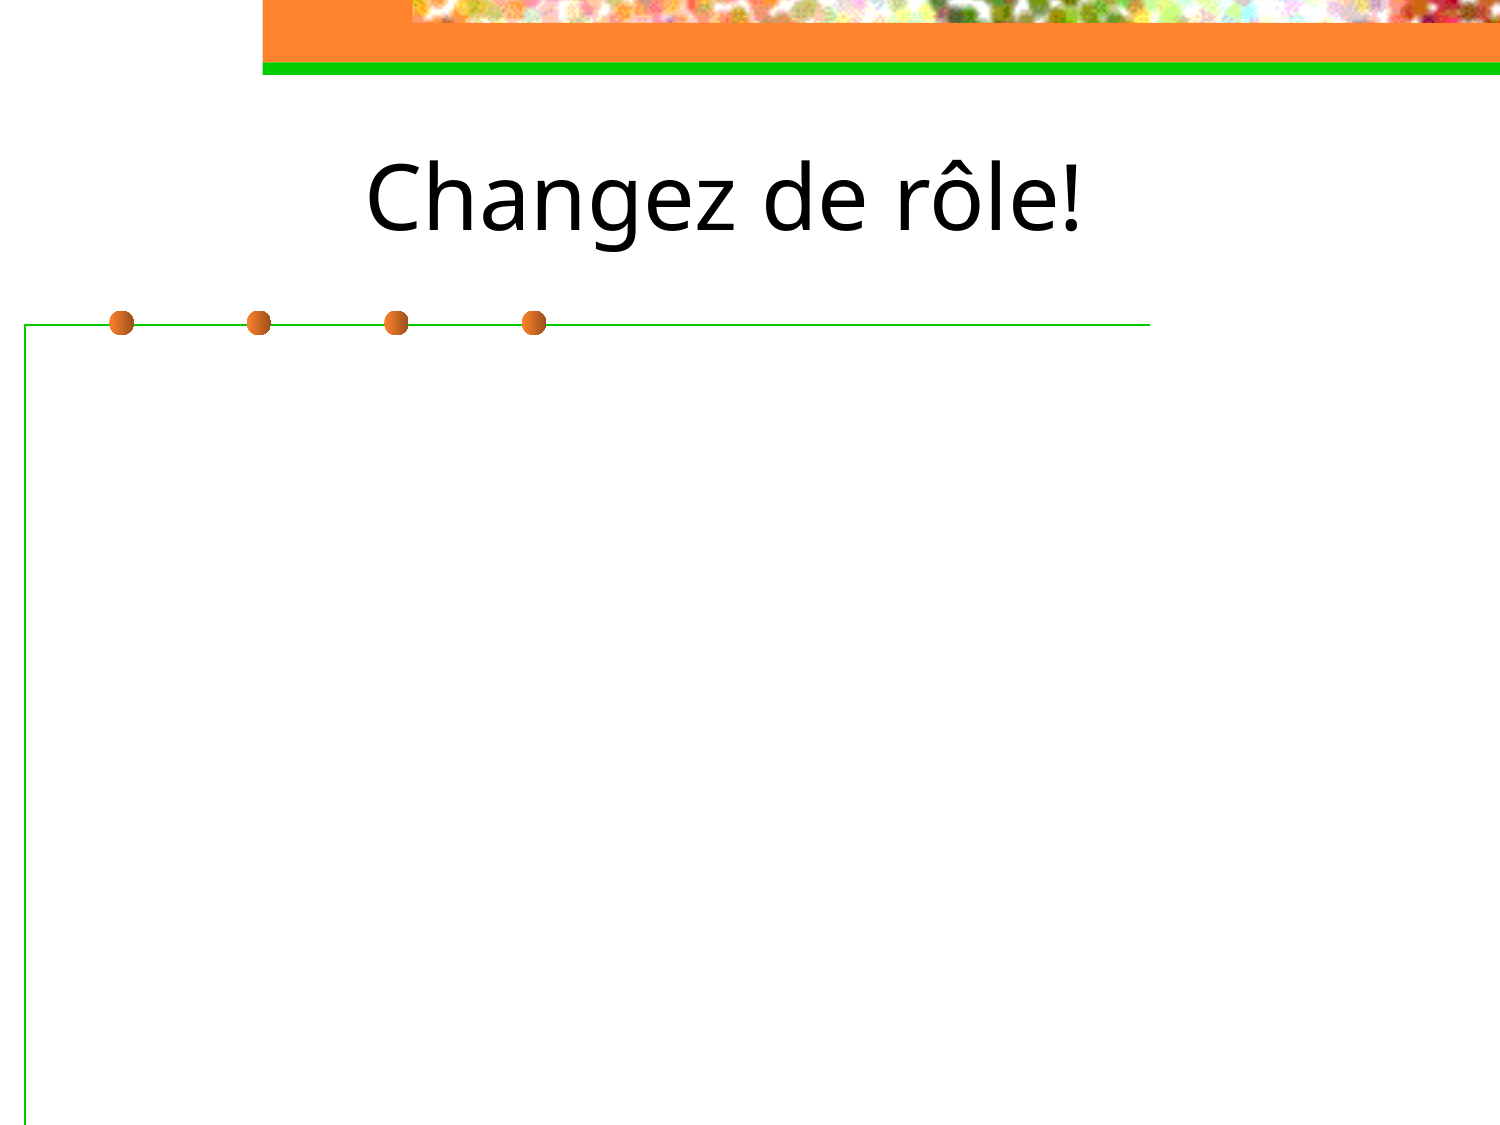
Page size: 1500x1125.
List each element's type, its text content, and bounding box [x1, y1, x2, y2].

picture [412, 0, 1500, 23]
title Changez de rôle! [87, 99, 1363, 288]
